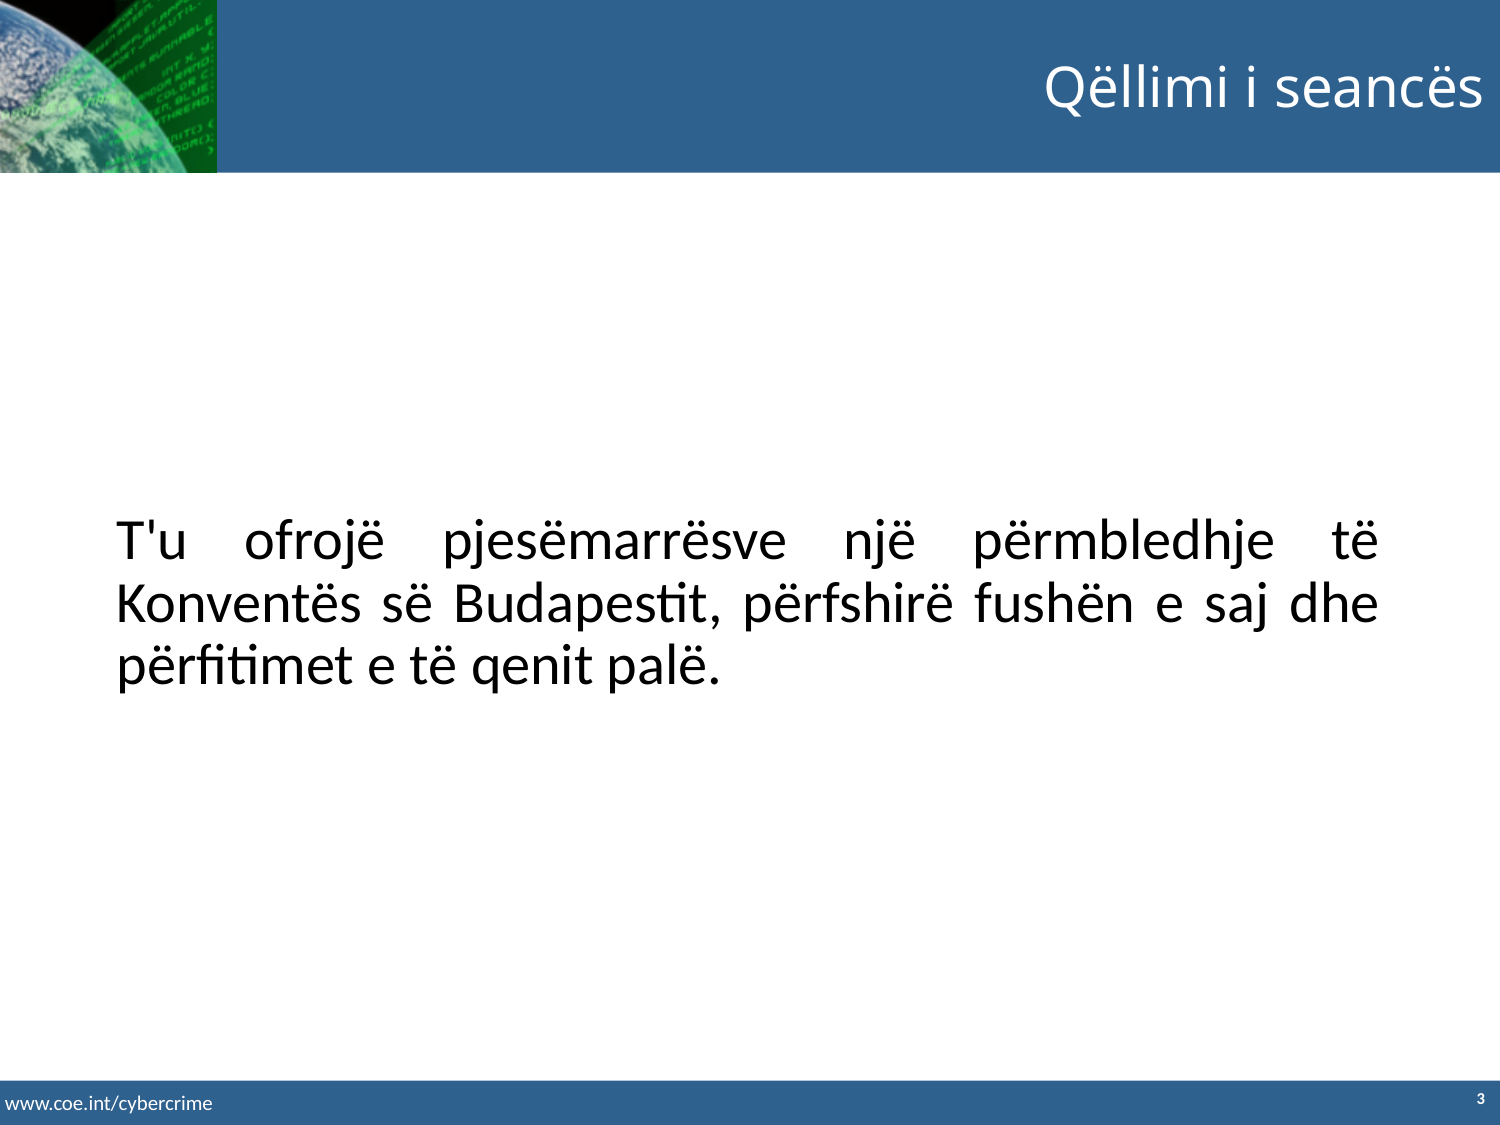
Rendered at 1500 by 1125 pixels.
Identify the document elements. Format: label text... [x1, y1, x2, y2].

list Qëllimi i seancës [421, 0, 1500, 172]
picture [0, 0, 217, 173]
list T'u ofrojë pjesëmarrësve një përmbledhje të Konventës së Budapestit, përfshirë fushën e saj dhe përfitimet e të qenit palë. [101, 242, 1396, 957]
slide_number 3 [1162, 1080, 1500, 1125]
